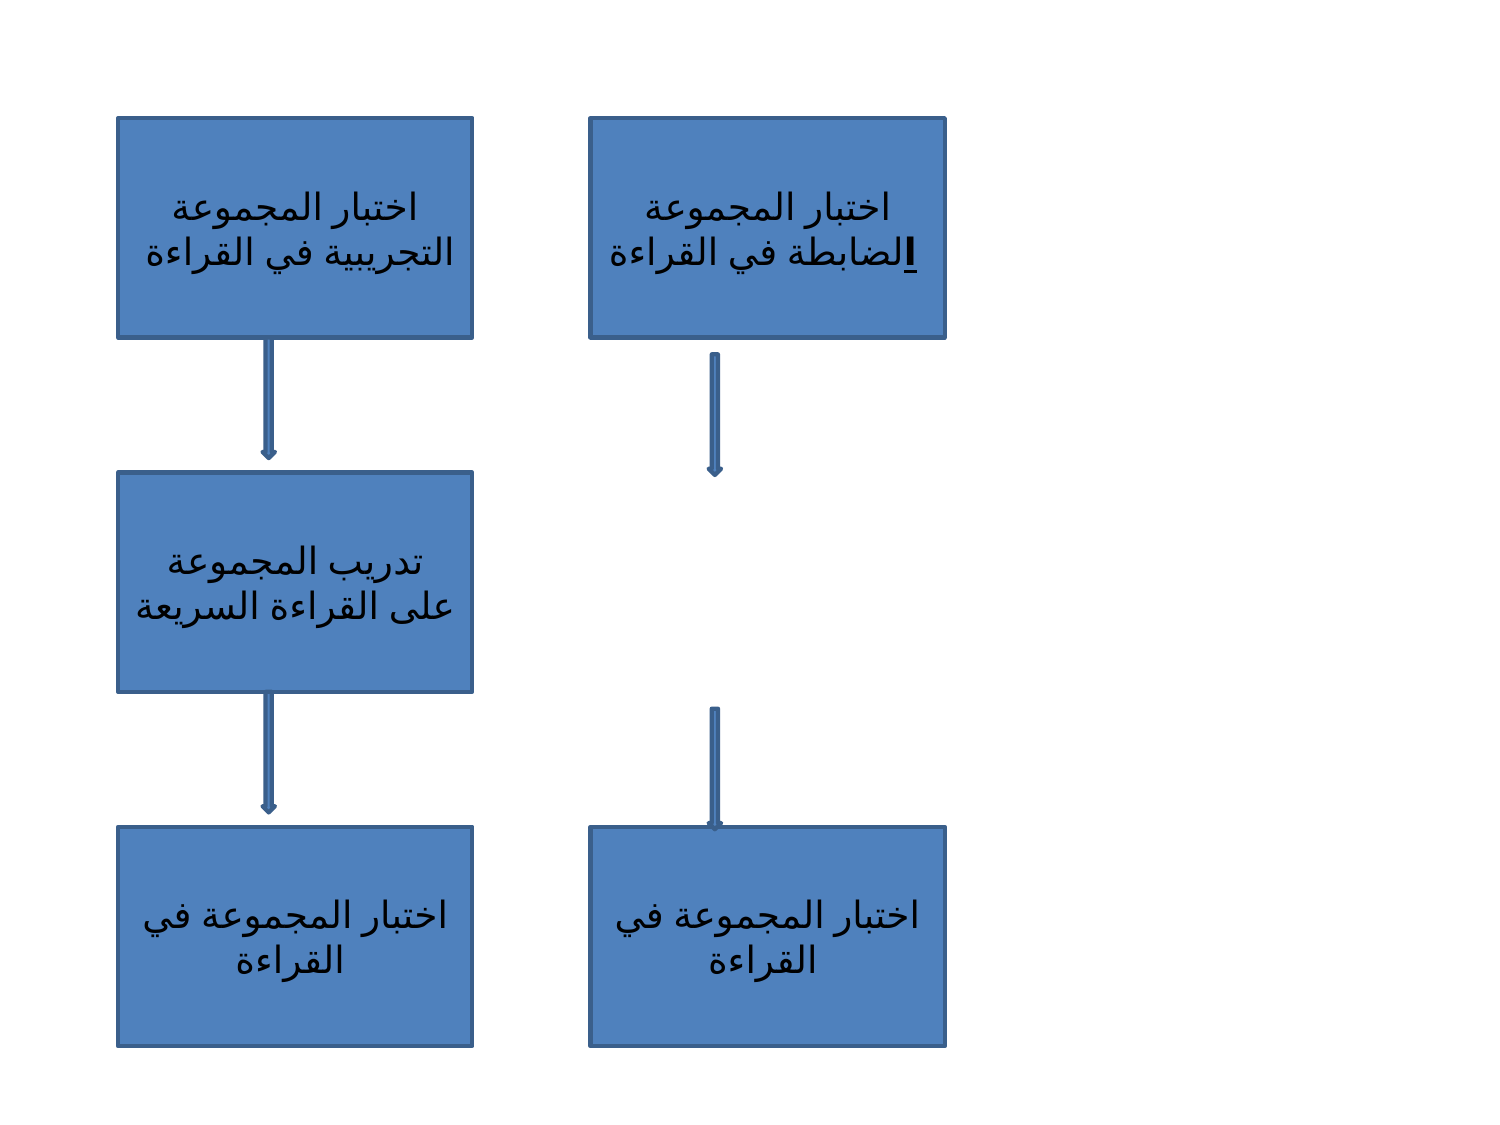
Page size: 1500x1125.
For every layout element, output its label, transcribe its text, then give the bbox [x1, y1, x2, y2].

text_box [260, 335, 277, 461]
text_box [706, 706, 724, 832]
text_box اختبار المجموعة في القراءة [588, 825, 947, 1048]
text_box [706, 352, 724, 478]
text_box [260, 689, 277, 815]
text_box اختبار المجموعة في القراءة [116, 825, 474, 1048]
text_box اختبار المجموعة الضابطة في القراءة [588, 116, 947, 340]
text_box اختبار المجموعة التجريبية في القراءة [116, 116, 474, 340]
text_box تدريب المجموعة على القراءة السريعة [116, 470, 474, 694]
